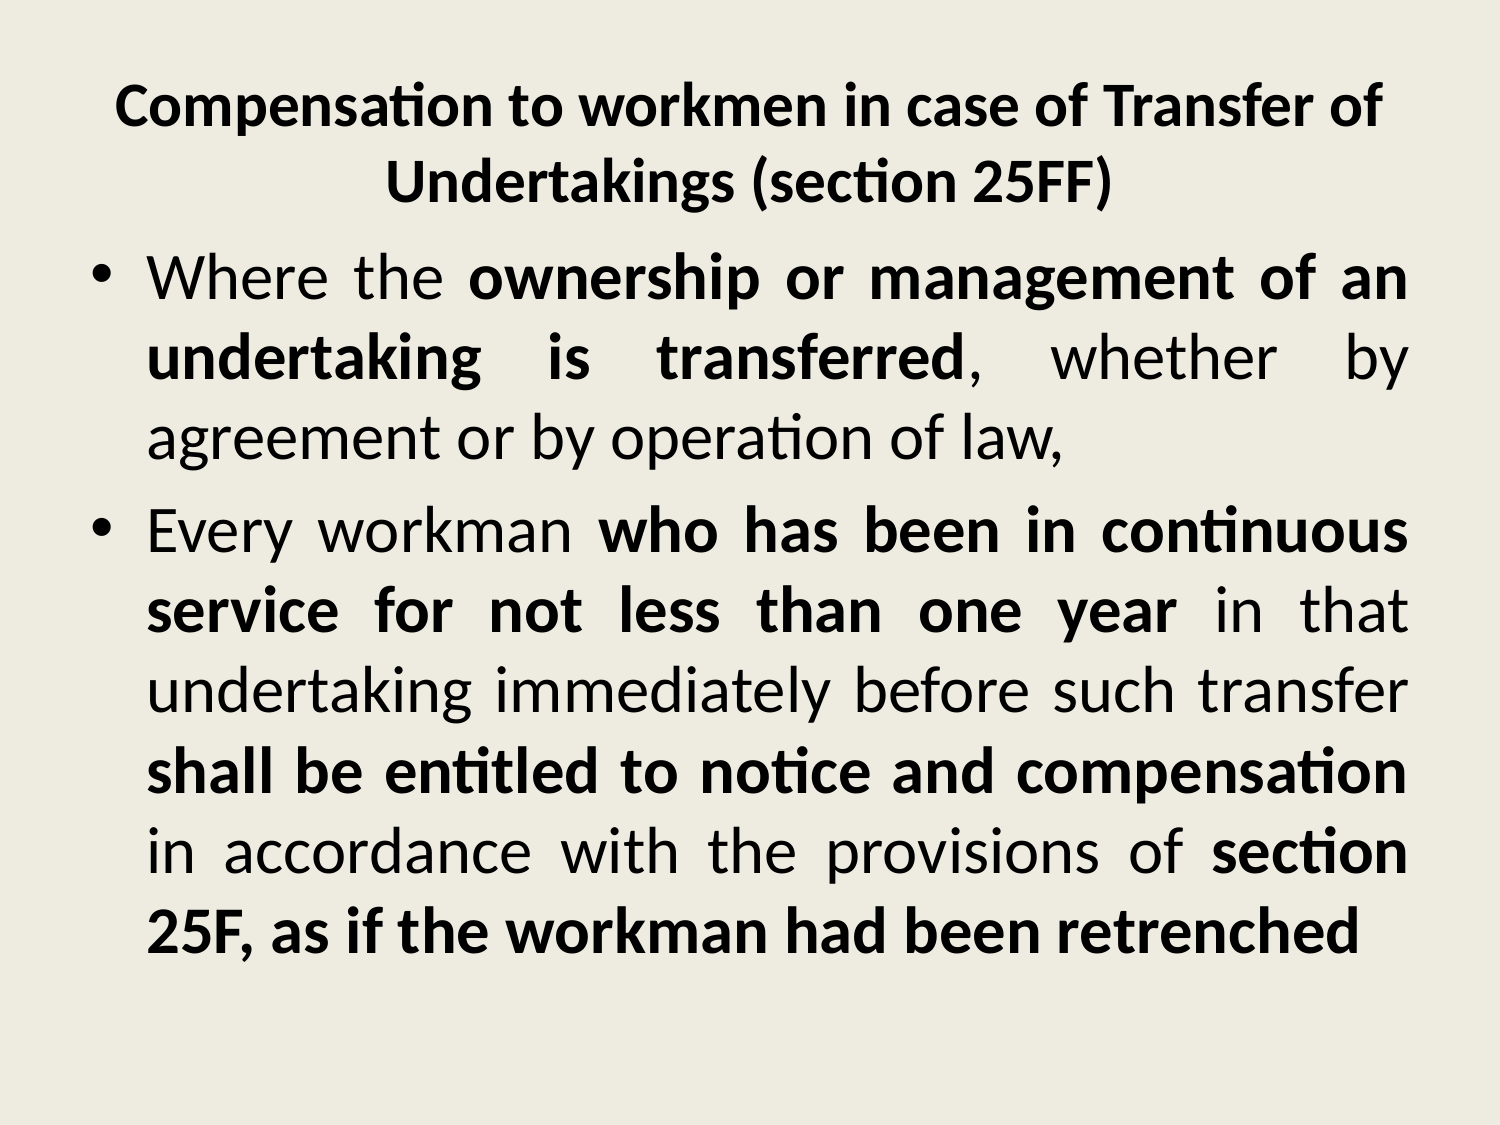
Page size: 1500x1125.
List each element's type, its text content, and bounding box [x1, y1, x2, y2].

list Where the ownership or management of an undertaking is transferred, whether by agreement or by operation of law, Every workman who has been in continuous service for not less than one year in that undertaking immediately before such transfer shall be entitled to notice and compensation in accordance with the provisions of section 25F, as if the workman had been retrenched [75, 224, 1425, 1088]
title Compensation to workmen in case of Transfer of Undertakings (section 25FF) [75, 45, 1425, 224]
